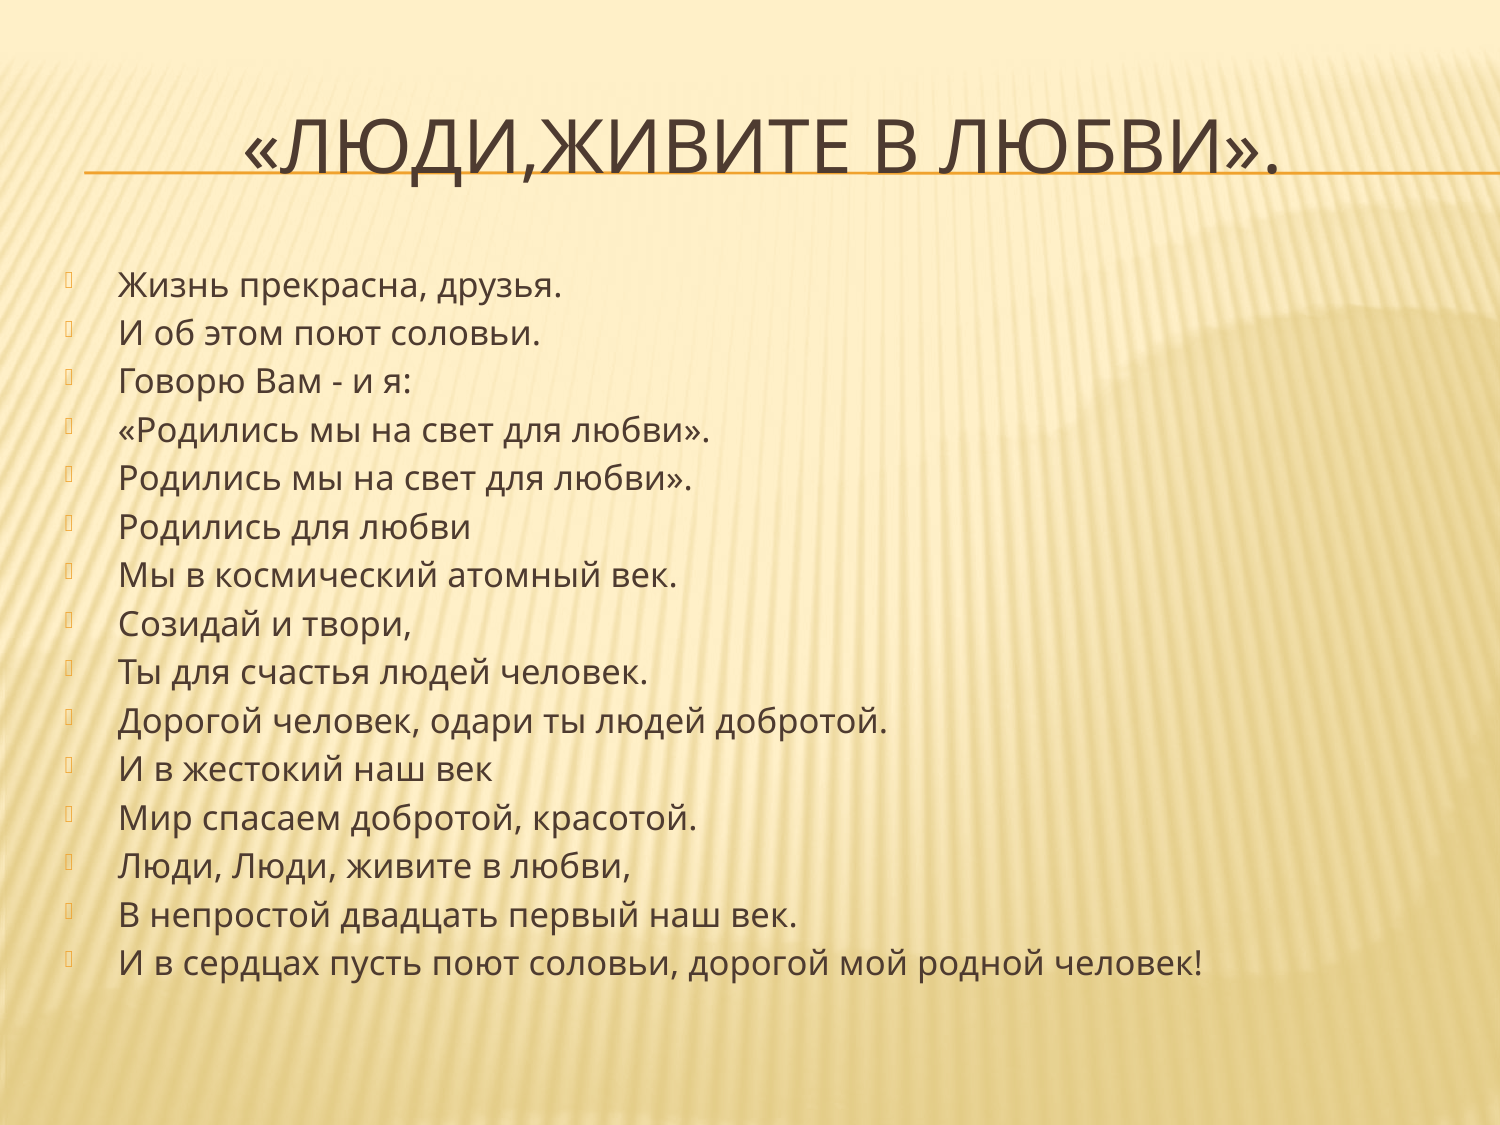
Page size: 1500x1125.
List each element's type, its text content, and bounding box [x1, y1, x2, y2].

list Жизнь прекрасна, друзья. И об этом поют соловьи. Говорю Вам - и я: «Родились мы на свет для любви». Родились мы на свет для любви». Родились для любви Мы в космический атомный век. Созидай и твори, Ты для счастья людей человек. Дорогой человек, одари ты людей добротой. И в жестокий наш век Мир спасаем добротой, красотой. Люди, Люди, живите в любви, В непростой двадцать первый наш век. И в сердцах пусть поют соловьи, дорогой мой родной человек! [50, 254, 1475, 998]
title «Люди,живите в любви». [50, 75, 1475, 213]
